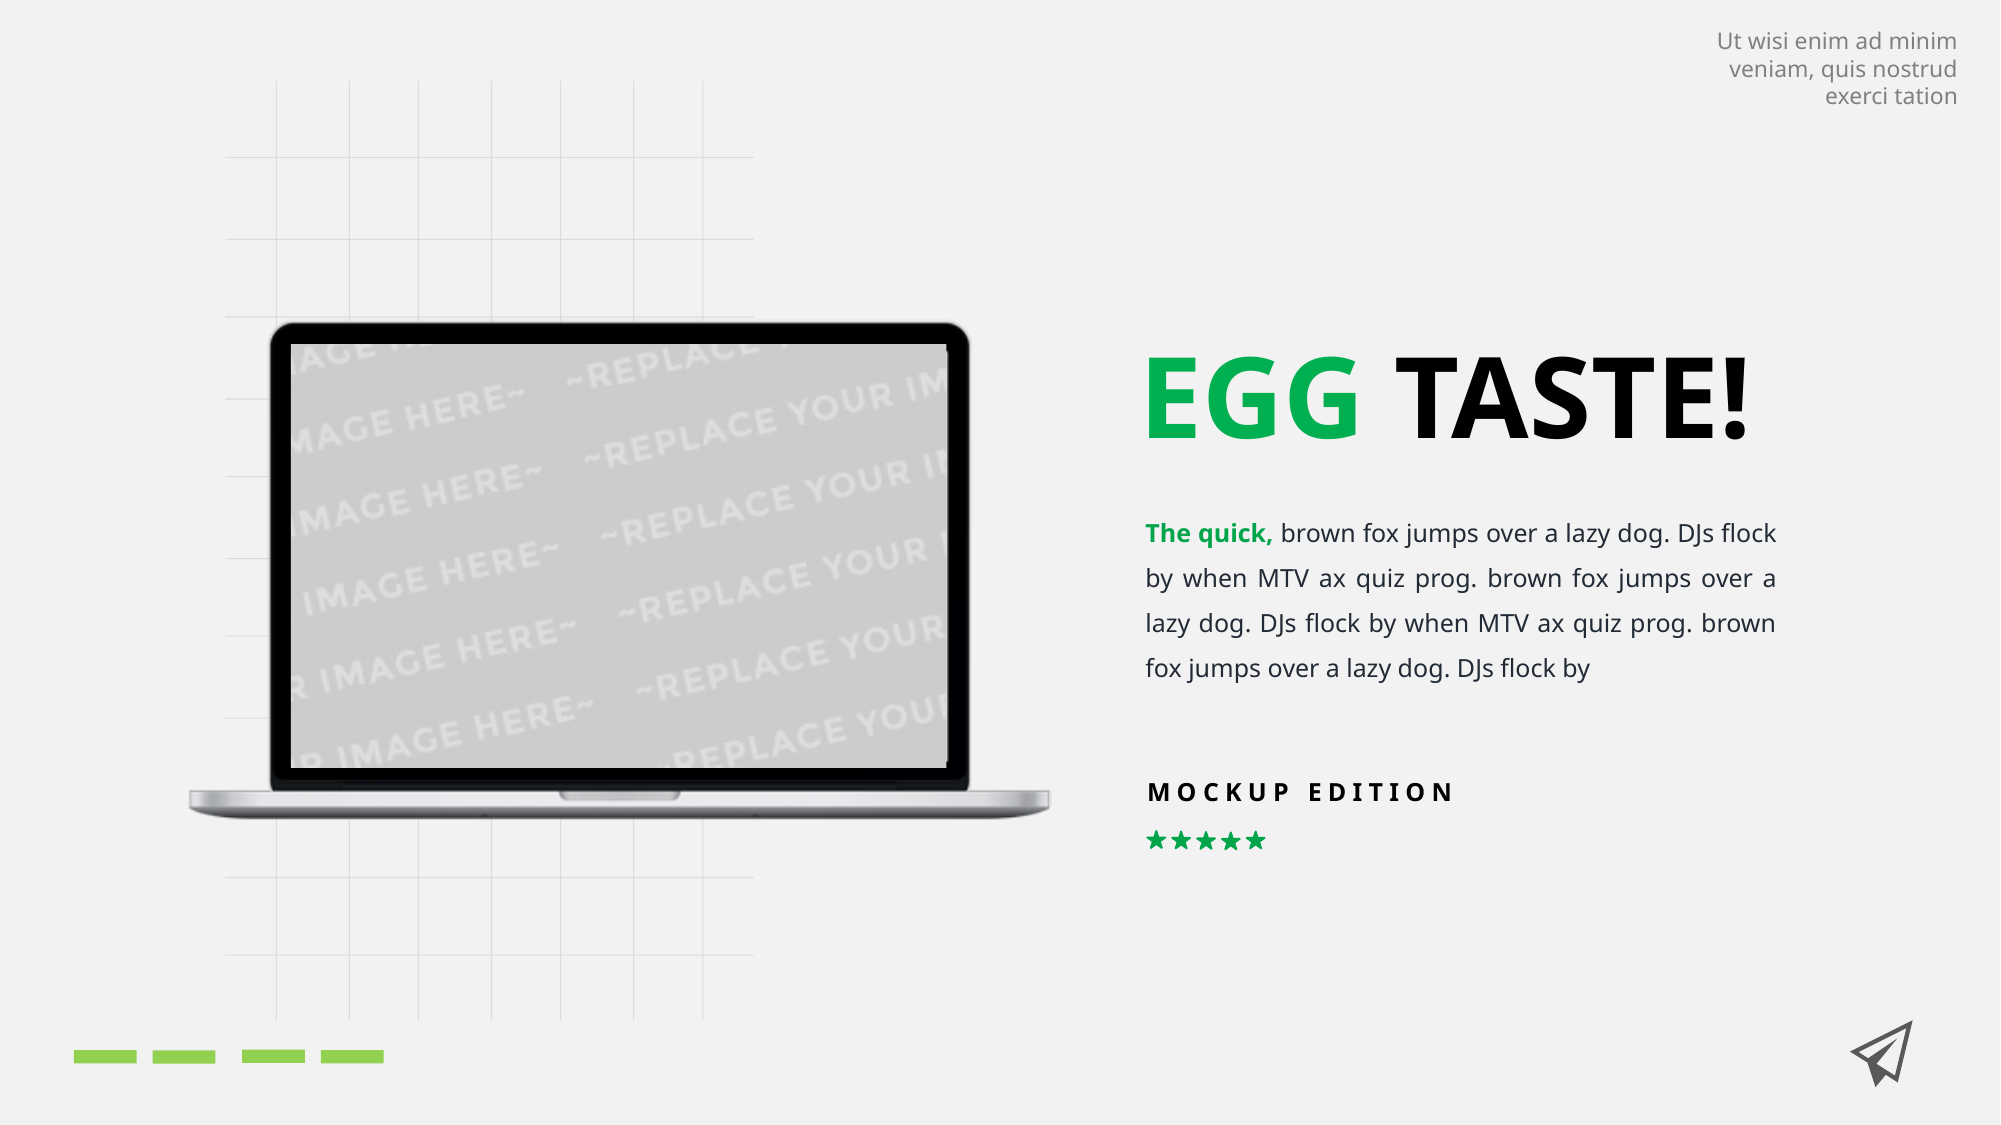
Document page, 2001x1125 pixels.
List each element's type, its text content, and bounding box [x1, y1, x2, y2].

text_box MOCKUP EDITION [1132, 769, 1478, 814]
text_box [1146, 830, 1266, 851]
text_box Ut wisi enim ad minim veniam, quis nostrud exerci tation [1664, 19, 1973, 117]
text_box [152, 1049, 216, 1065]
picture [167, 117, 1072, 1023]
text_box [241, 1049, 306, 1064]
text_box [1850, 1020, 1913, 1088]
text_box The quick, brown fox jumps over a lazy dog. DJs flock by when MTV ax quiz prog. brown fox jumps over a lazy dog. DJs flock by when MTV ax quiz prog. brown fox jumps over a lazy dog. DJs flock by [1130, 495, 1793, 690]
text_box [73, 1049, 138, 1064]
text_box EGG TASTE! [1124, 318, 1906, 469]
text_box [320, 1049, 385, 1064]
